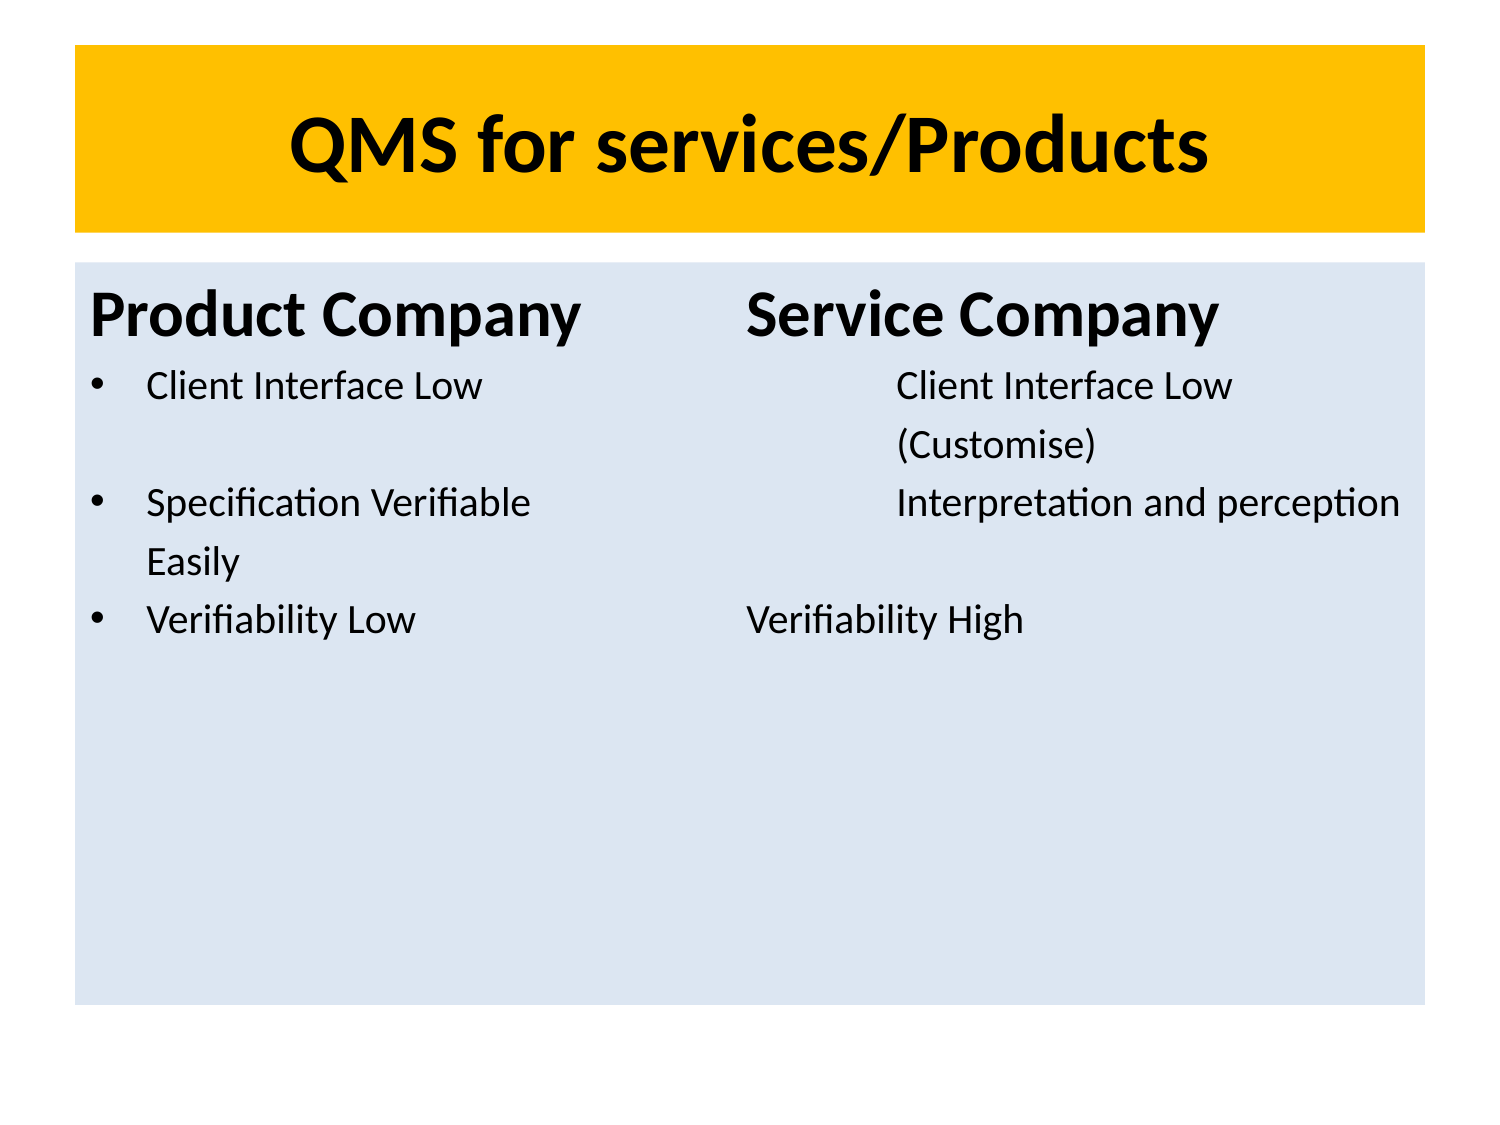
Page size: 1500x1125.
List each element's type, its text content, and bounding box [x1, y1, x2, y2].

list Product Company Service Company Client Interface Low Client Interface Low (Customise) Specification Verifiable Interpretation and perception Easily Verifiability Low Verifiability High [75, 262, 1425, 1005]
title QMS for services/Products [75, 45, 1425, 233]
